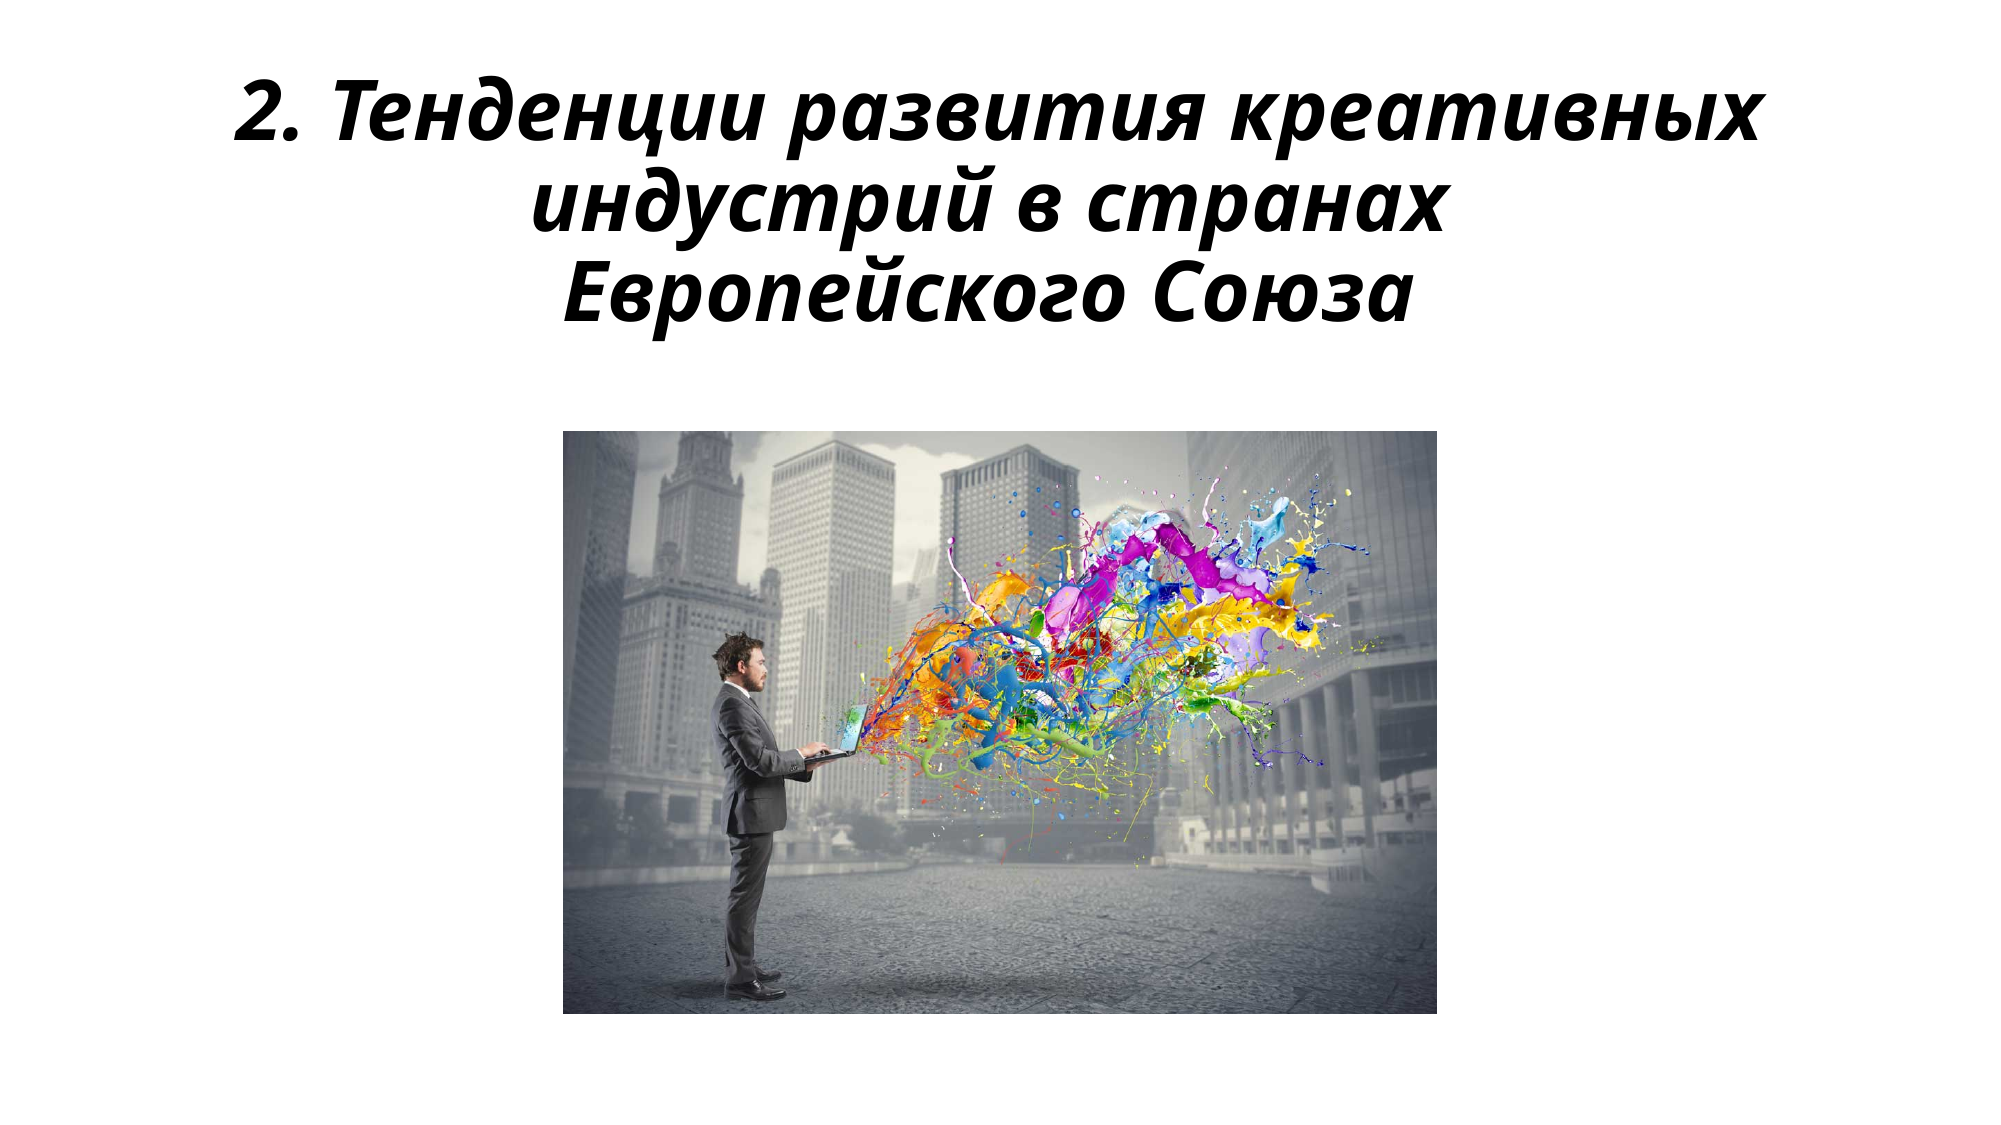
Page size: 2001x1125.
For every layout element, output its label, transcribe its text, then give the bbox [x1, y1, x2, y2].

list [562, 432, 1437, 1014]
title 2. Тенденции развития креативных индустрий в странах Европейского Союза [137, 59, 1863, 433]
